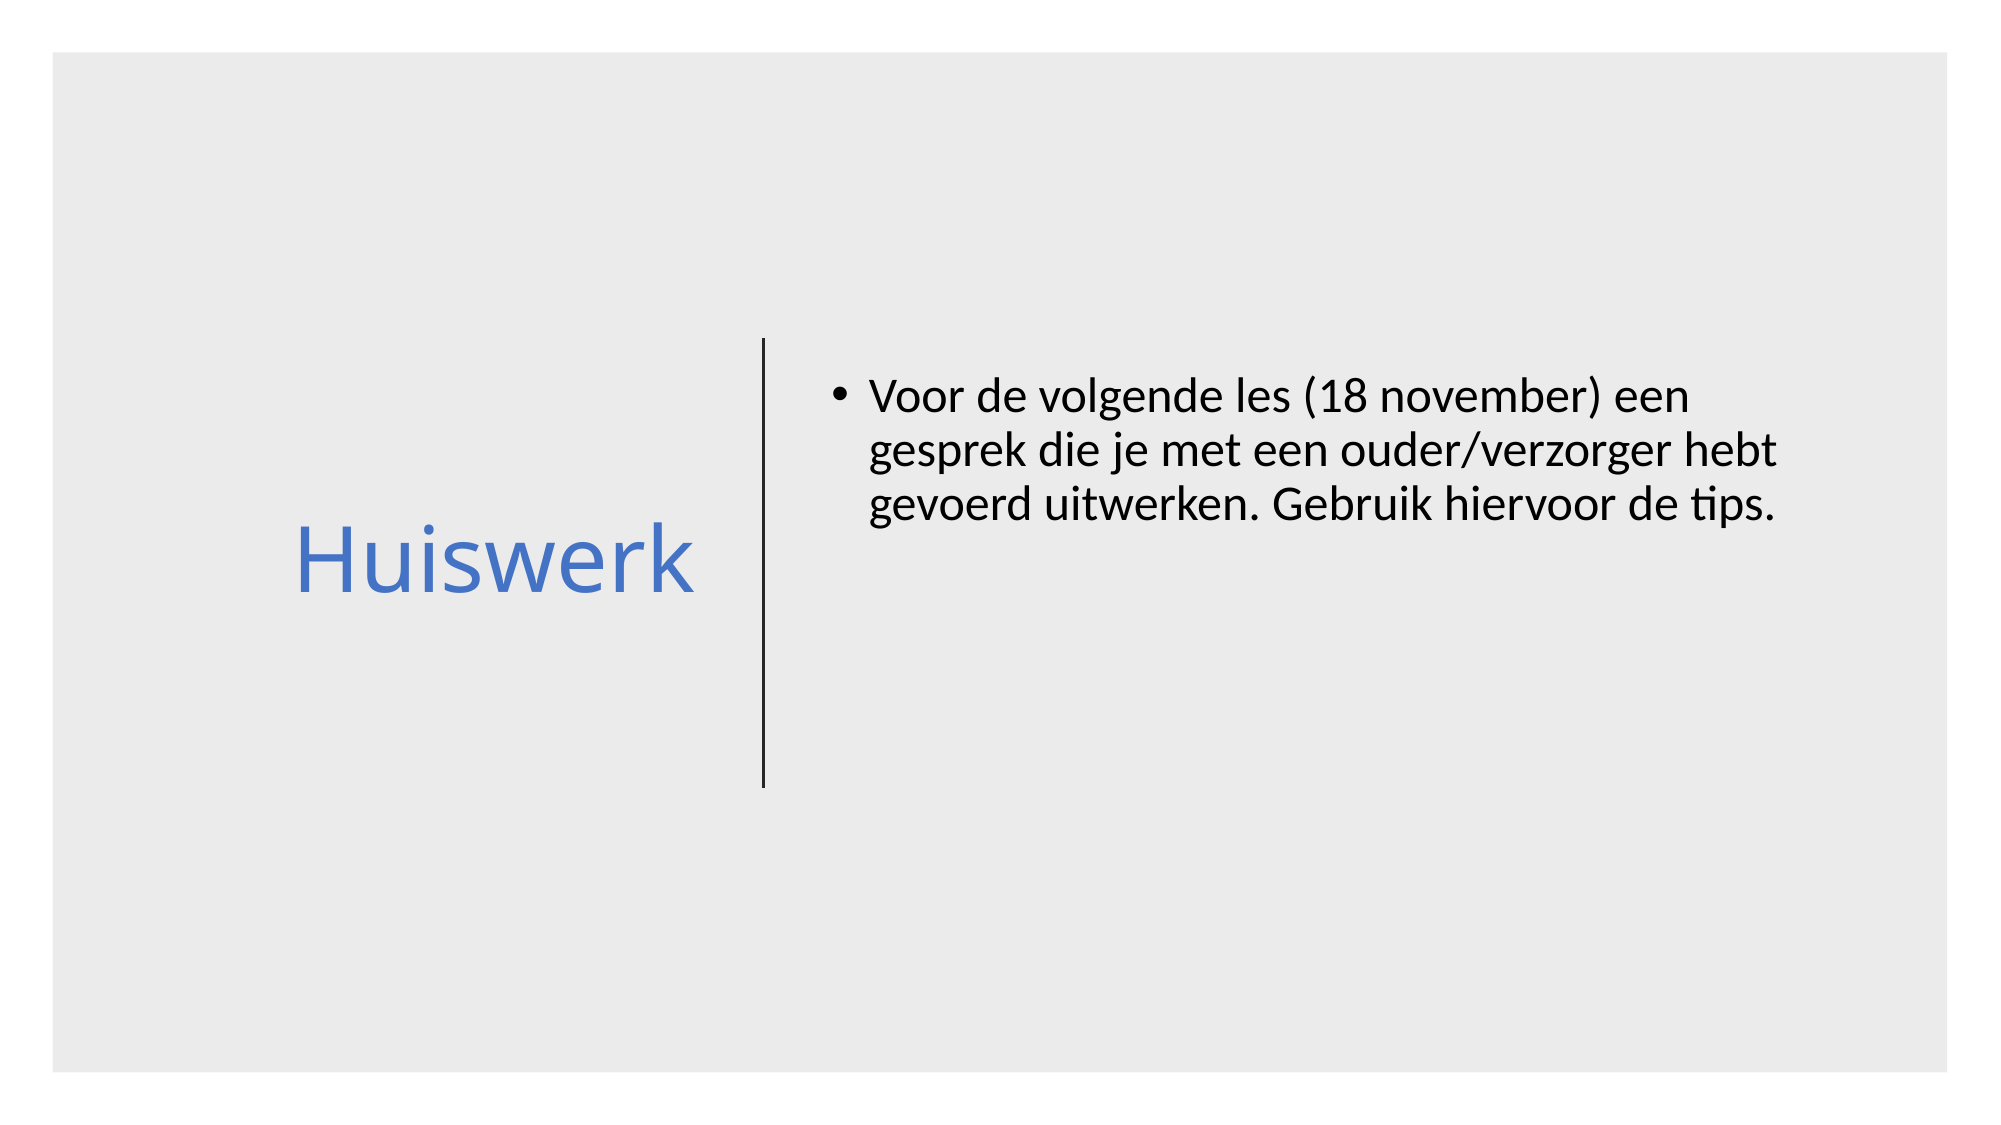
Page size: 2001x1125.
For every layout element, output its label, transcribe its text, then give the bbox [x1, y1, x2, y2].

title Huiswerk [137, 158, 711, 967]
list Voor de volgende les (18 november) een gesprek die je met een ouder/verzorger hebt gevoerd uitwerken. Gebruik hiervoor de tips. [816, 158, 1863, 967]
text_box [52, 51, 1948, 1073]
